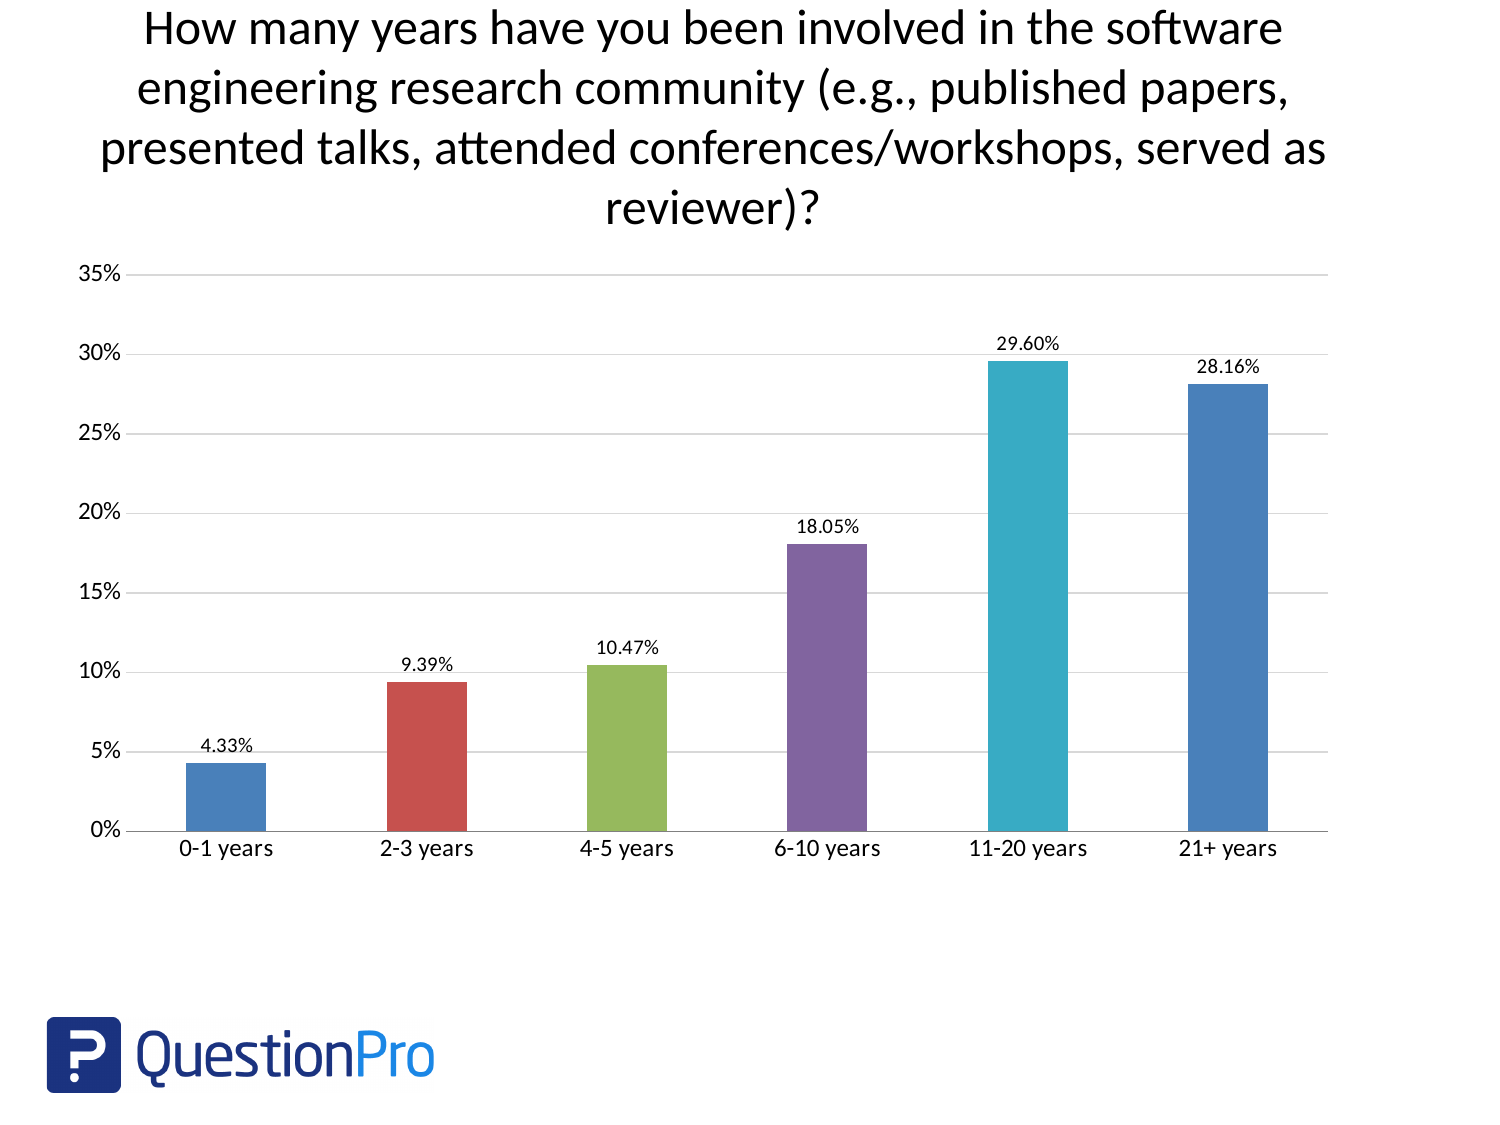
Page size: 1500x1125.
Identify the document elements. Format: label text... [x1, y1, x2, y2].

chart [51, 249, 1355, 876]
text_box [46, 1017, 434, 1093]
text_box How many years have you been involved in the software engineering research community (e.g., published papers, presented talks, attended conferences/workshops, served as reviewer)? [60, 8, 1367, 221]
